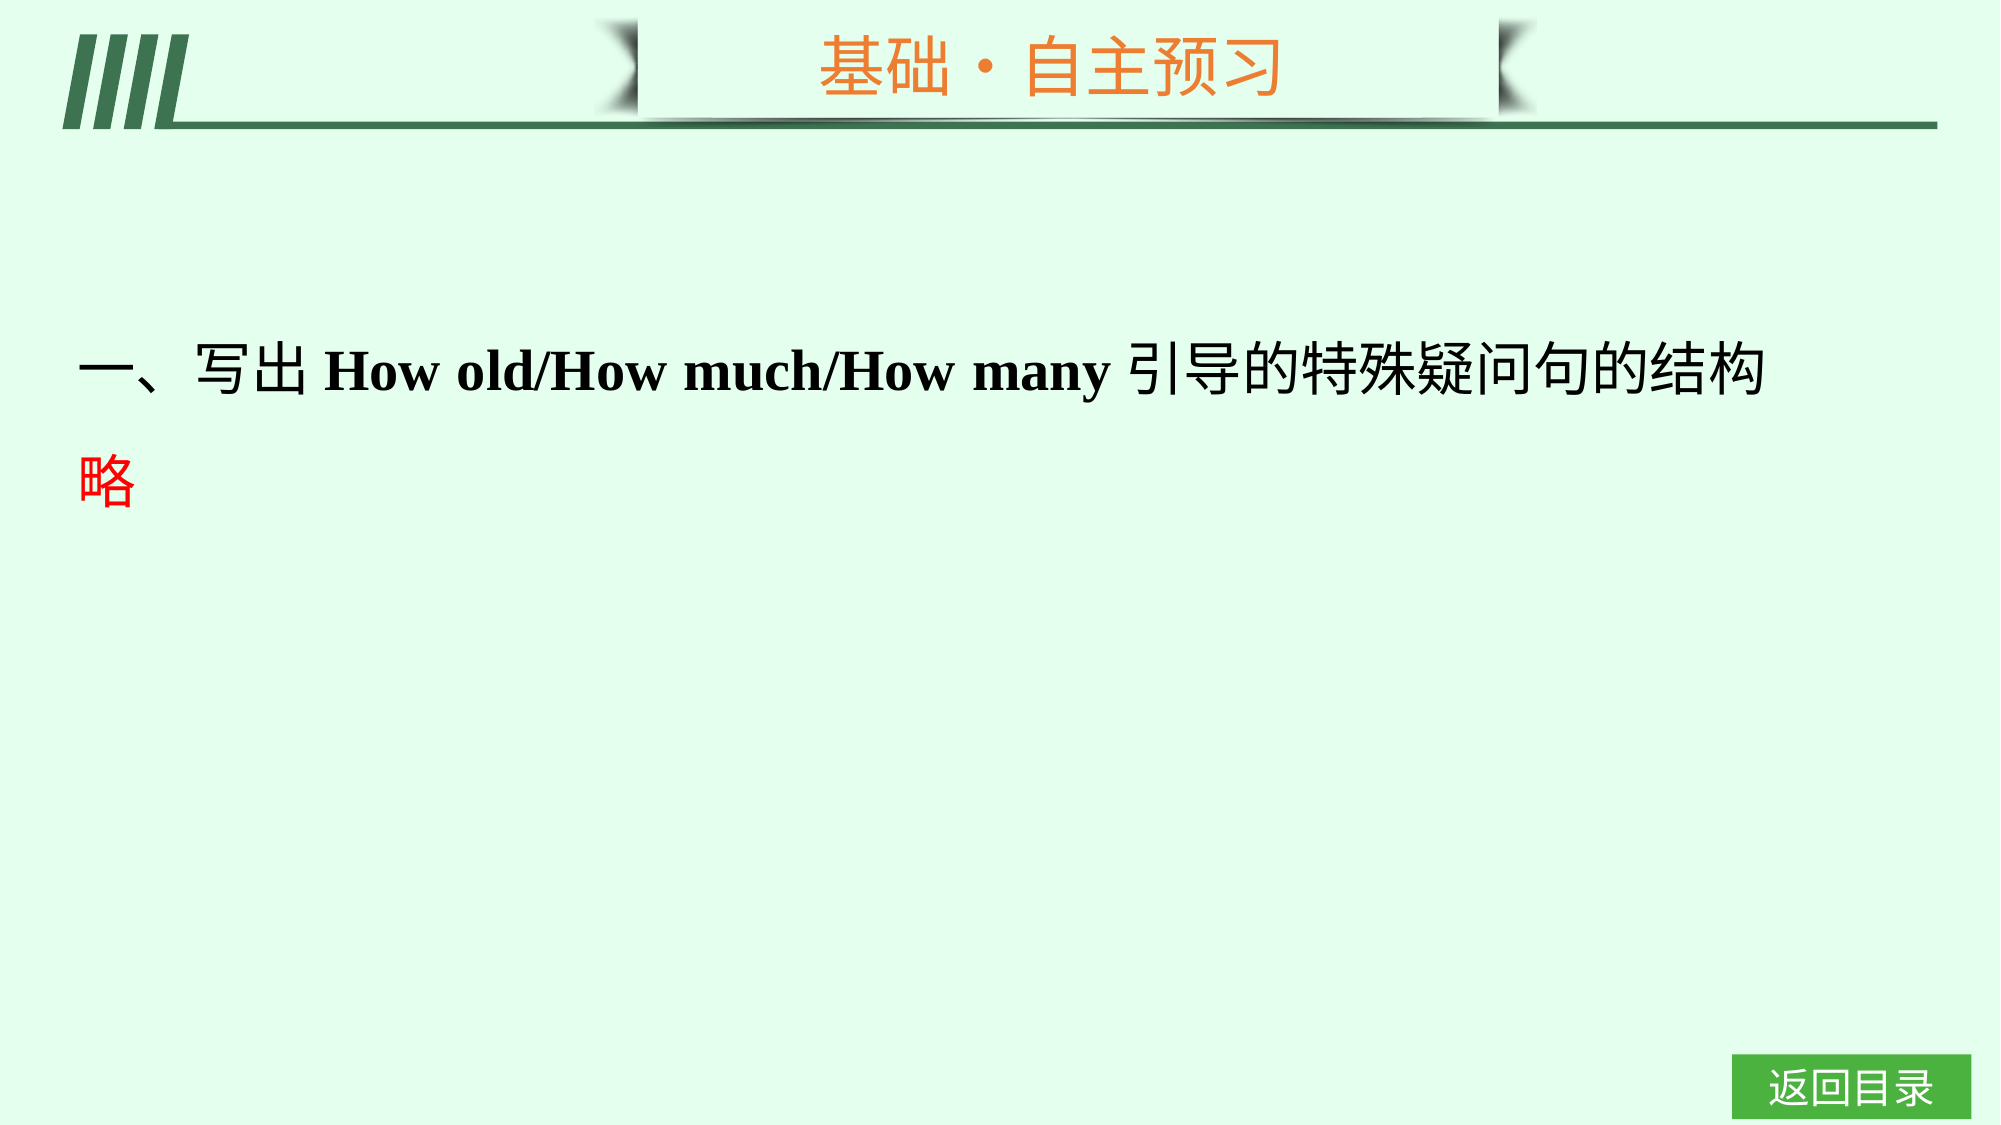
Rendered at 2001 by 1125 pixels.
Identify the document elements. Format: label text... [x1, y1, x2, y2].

text_box 略 [63, 416, 151, 523]
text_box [594, 16, 1537, 127]
text_box 一、写出How old/How much/How many引导的特殊疑问句的结构 [62, 304, 1938, 410]
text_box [62, 34, 1938, 130]
